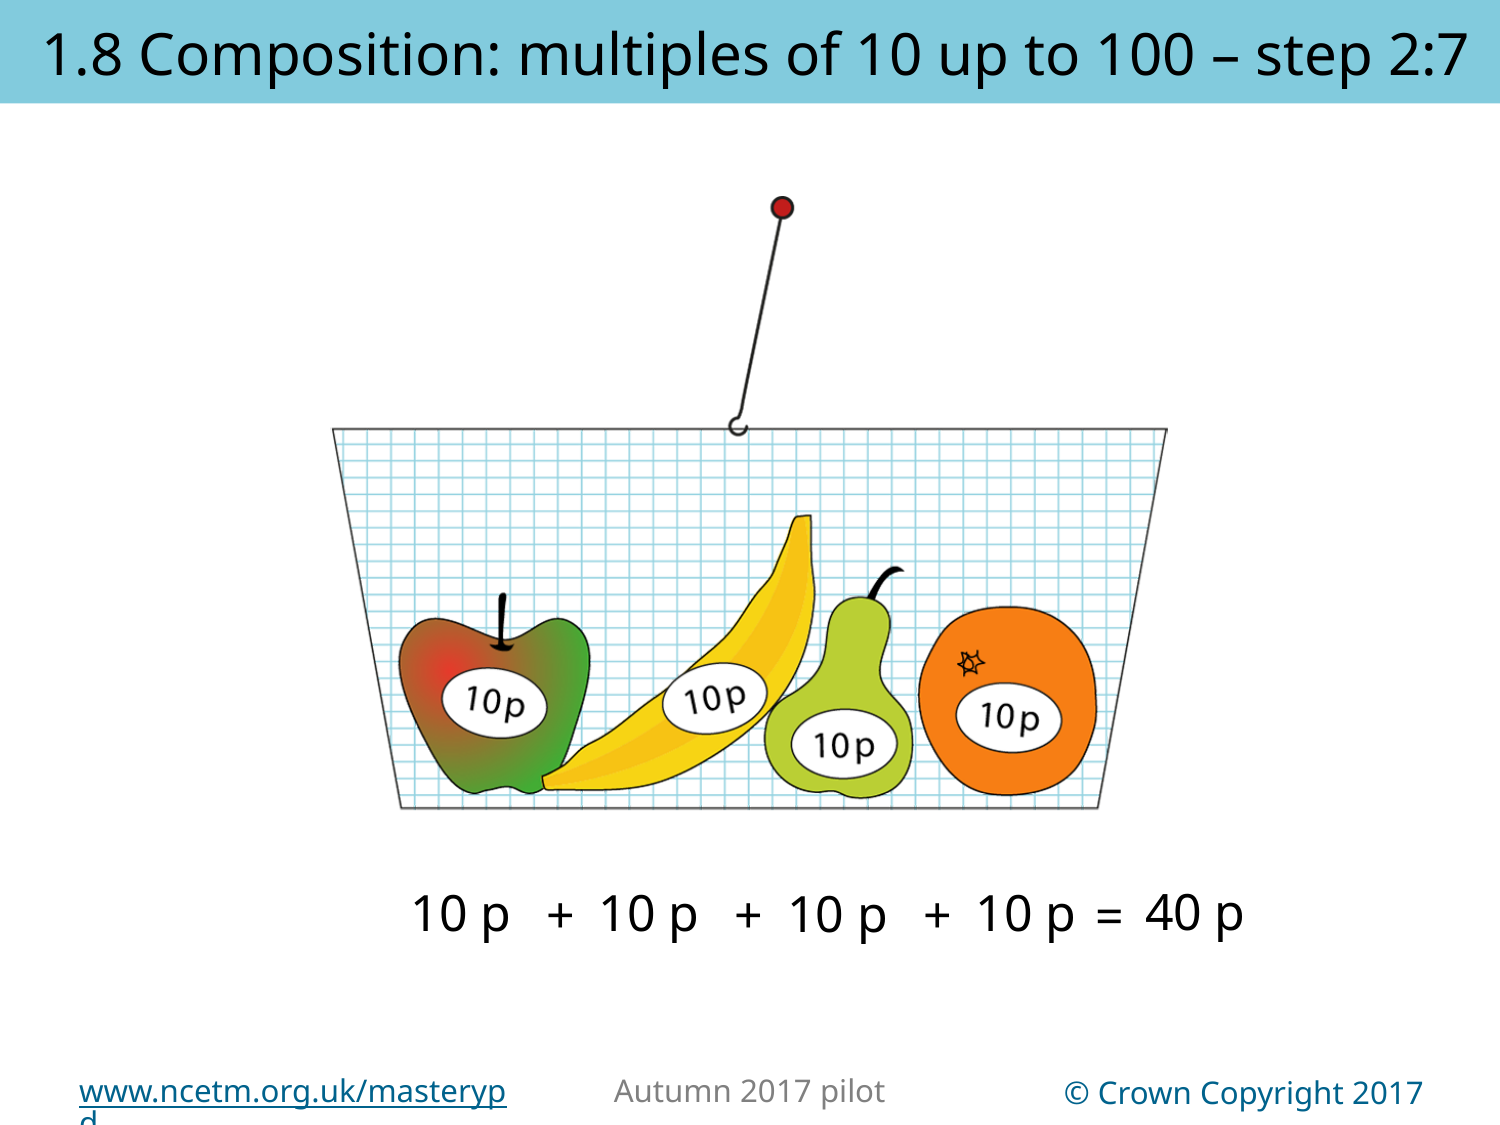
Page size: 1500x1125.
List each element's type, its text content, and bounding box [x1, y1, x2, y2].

text_box 10 p [395, 874, 538, 950]
text_box 40 p [1129, 873, 1272, 949]
text_box = [1080, 876, 1176, 952]
text_box + [890, 875, 985, 951]
text_box 10 p [960, 874, 1103, 950]
list 1.8 Composition: multiples of 10 up to 100 – step 2:7 [0, 0, 1500, 104]
picture [330, 196, 1170, 835]
text_box + [701, 875, 797, 951]
text_box + [513, 875, 608, 951]
text_box 10 p [797, 875, 890, 951]
text_box 10 p [583, 874, 726, 950]
